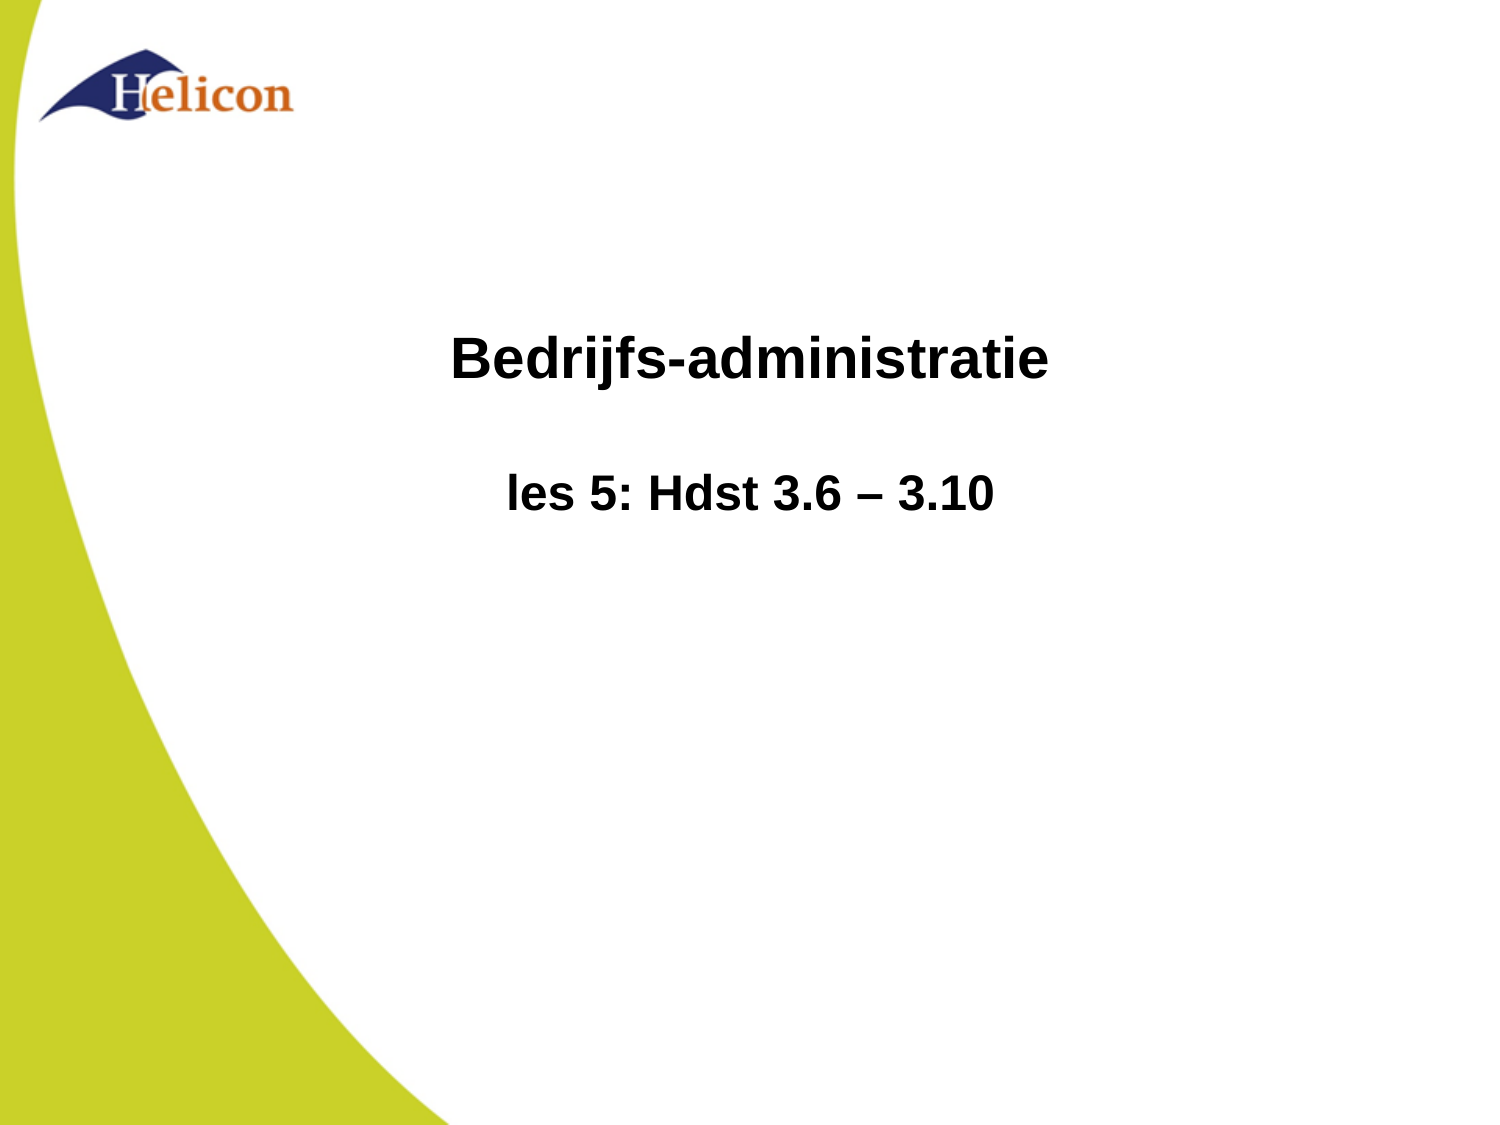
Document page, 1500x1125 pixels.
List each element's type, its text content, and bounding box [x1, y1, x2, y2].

picture [0, 0, 1500, 1125]
title Bedrijfs-administratie les 5: Hdst 3.6 – 3.10 [407, 231, 1095, 610]
